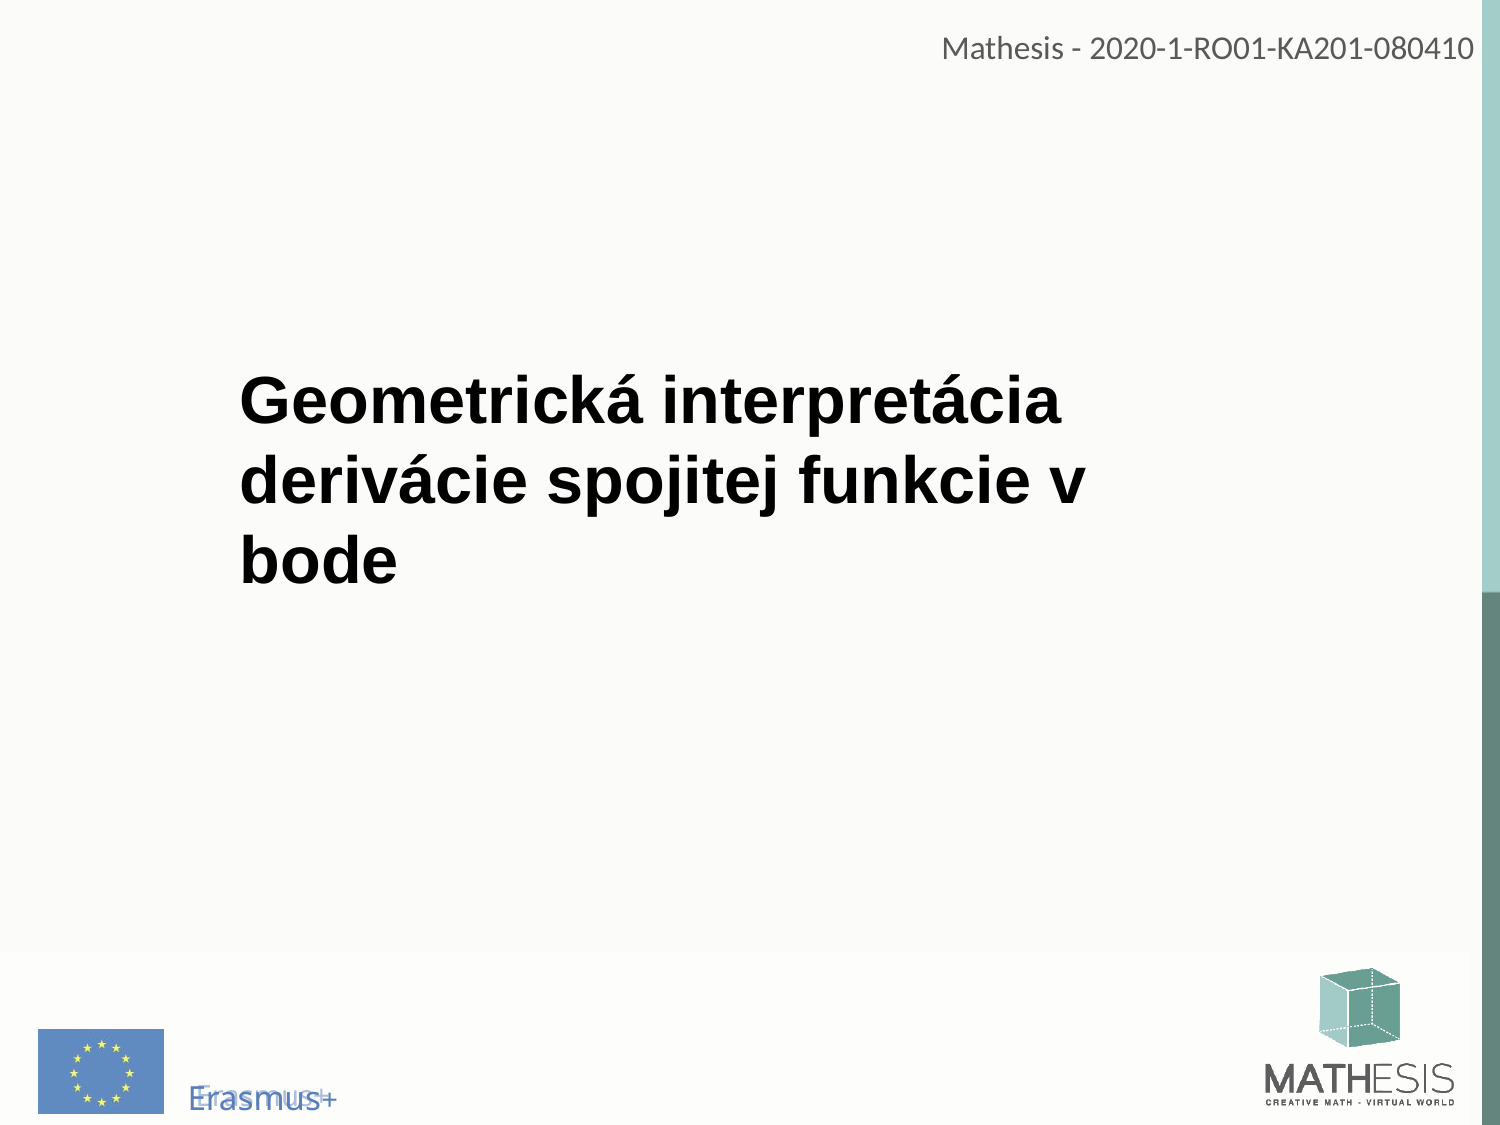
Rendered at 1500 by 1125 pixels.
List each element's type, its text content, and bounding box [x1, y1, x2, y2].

subtitle Geometrická interpretácia derivácie spojitej funkcie v bode [225, 349, 1275, 638]
